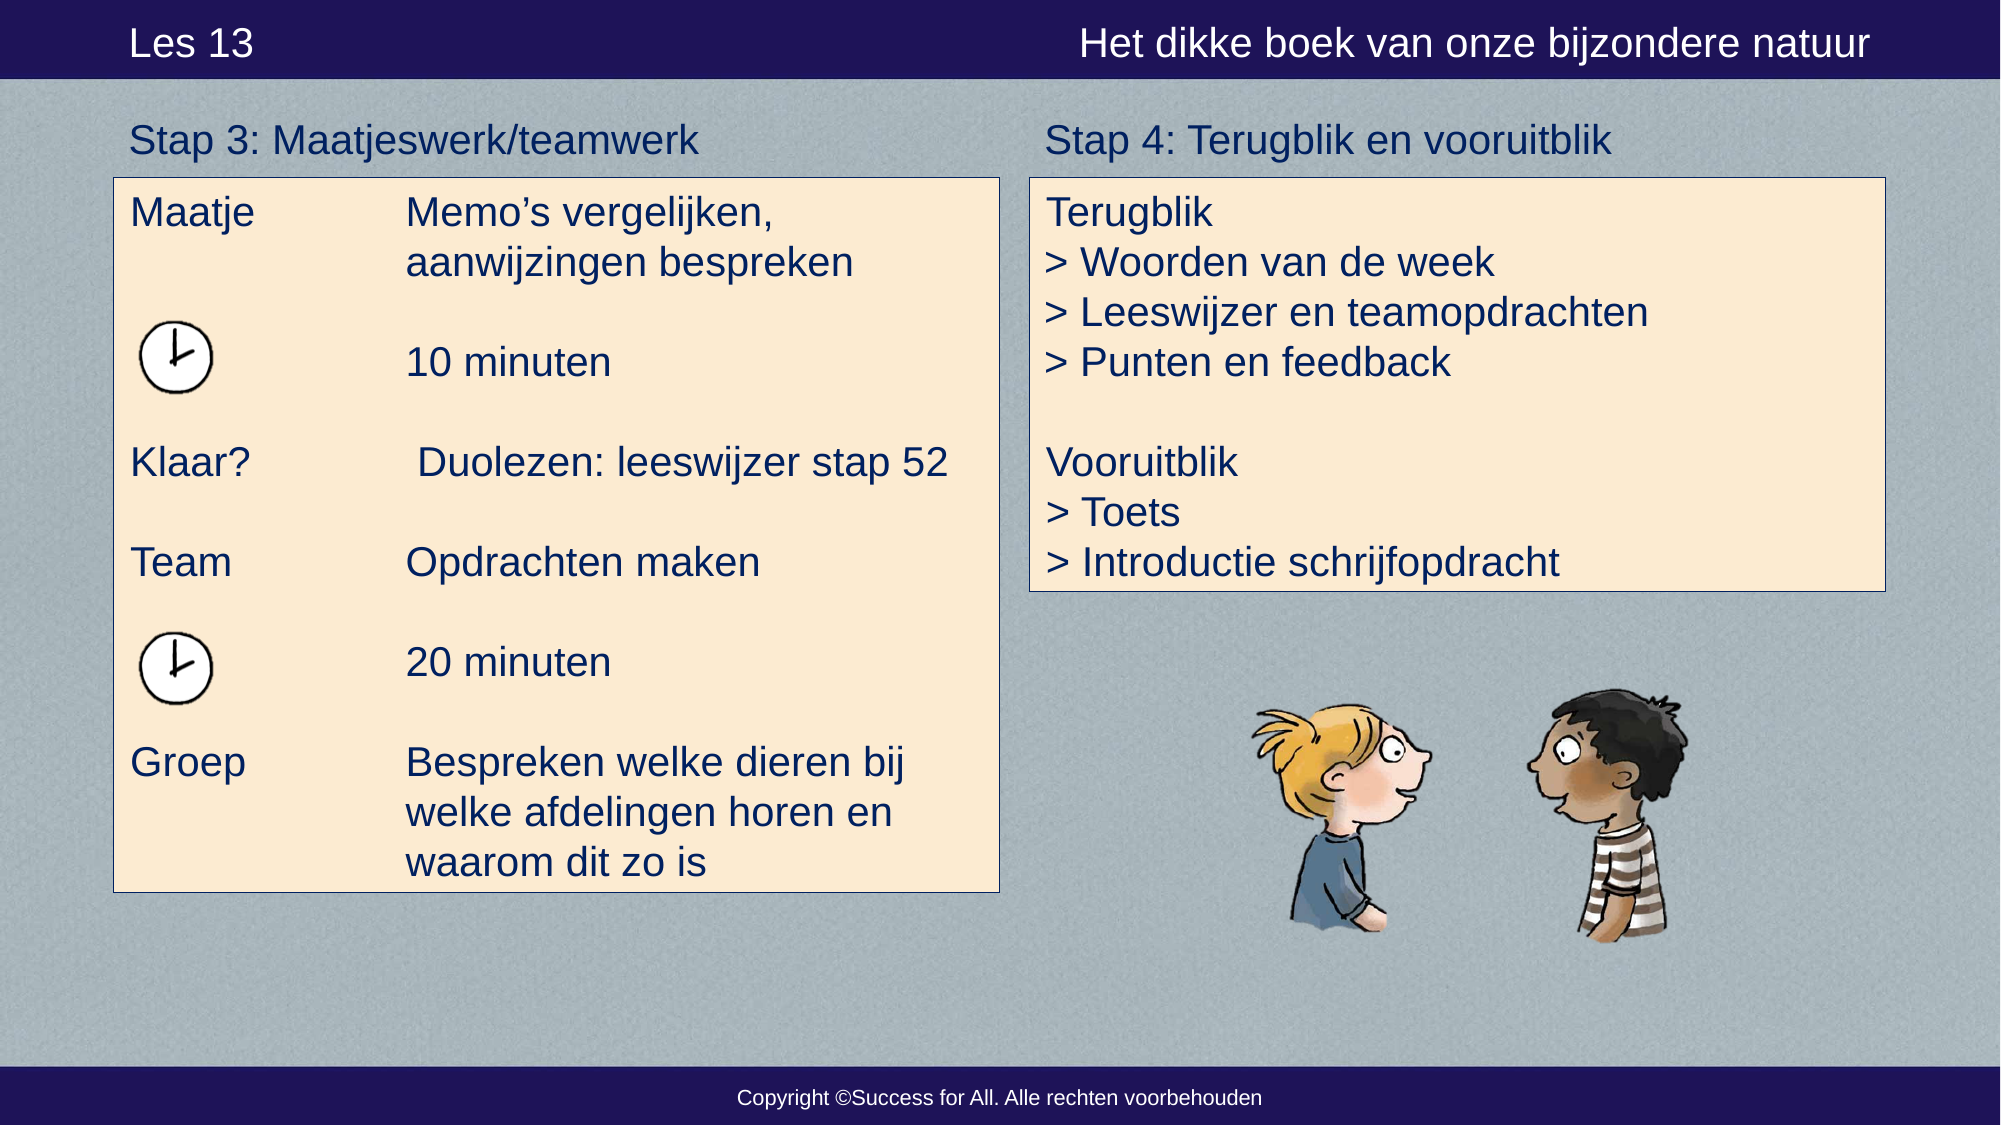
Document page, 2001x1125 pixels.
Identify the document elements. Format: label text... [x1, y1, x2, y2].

text_box Terugblik > Woorden van de week > Leeswijzer en teamopdrachten > Punten en feedback Vooruitblik > Toets > Introductie schrijfopdracht [1029, 177, 1886, 592]
text_box Het dikke boek van onze bijzondere natuur [999, 8, 1886, 73]
text_box Copyright ©Success for All. Alle rechten voorbehouden [0, 1076, 2000, 1125]
text_box Stap 3: Maatjeswerk/teamwerk [114, 105, 907, 170]
text_box Stap 4: Terugblik en vooruitblik [1029, 105, 1822, 170]
text_box Maatje Memo’s vergelijken, aanwijzingen bespreken 10 minuten Klaar? Duolezen: leeswijzer stap 52 Team Opdrachten maken 20 minuten Groep Bespreken welke dieren bij welke afdelingen horen en waarom dit zo is [113, 177, 1000, 893]
picture [0, 0, 2001, 1125]
text_box Les 13 [114, 8, 354, 73]
